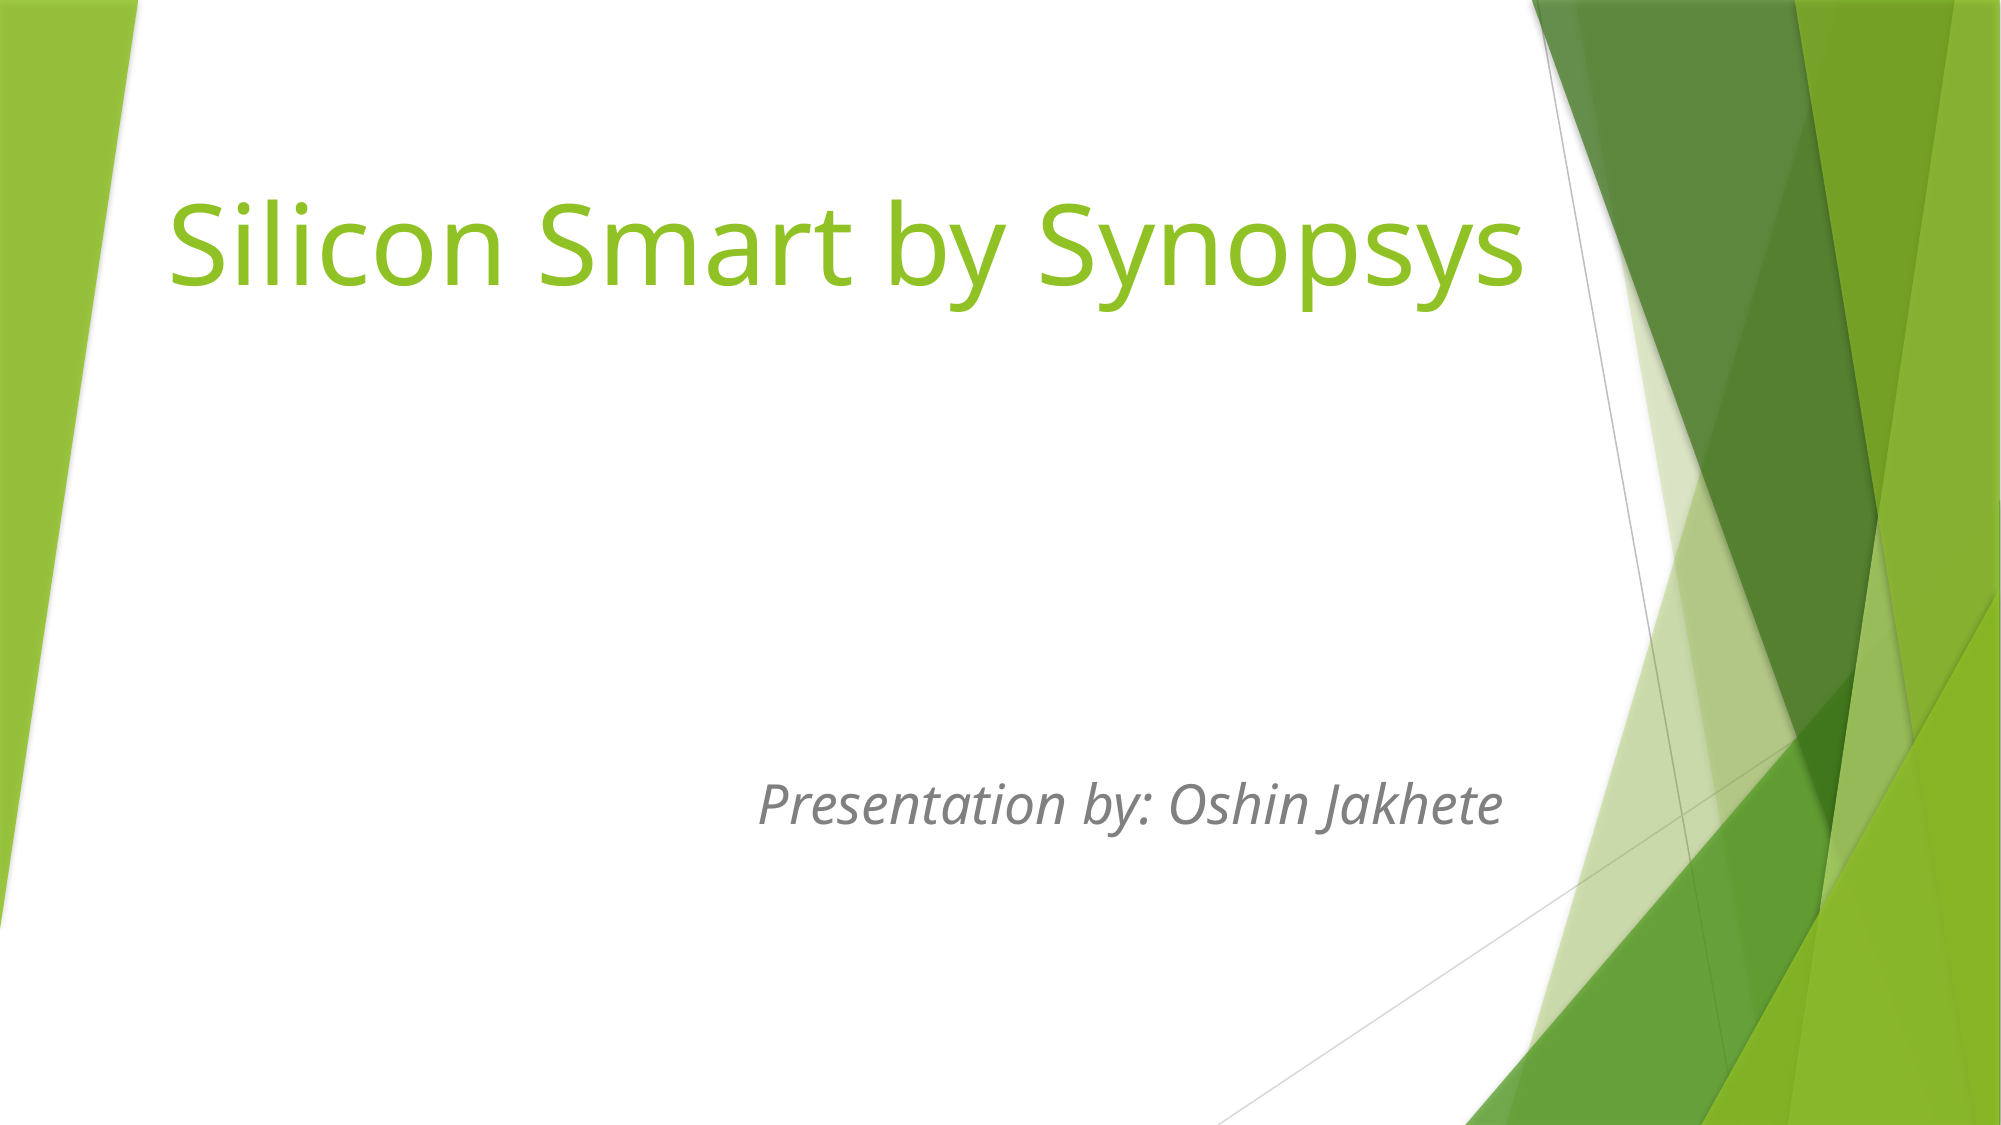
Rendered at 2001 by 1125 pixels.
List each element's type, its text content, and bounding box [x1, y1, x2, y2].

title Silicon Smart by Synopsys [0, 18, 1544, 316]
subtitle Presentation by: Oshin Jakhete [247, 664, 1522, 845]
